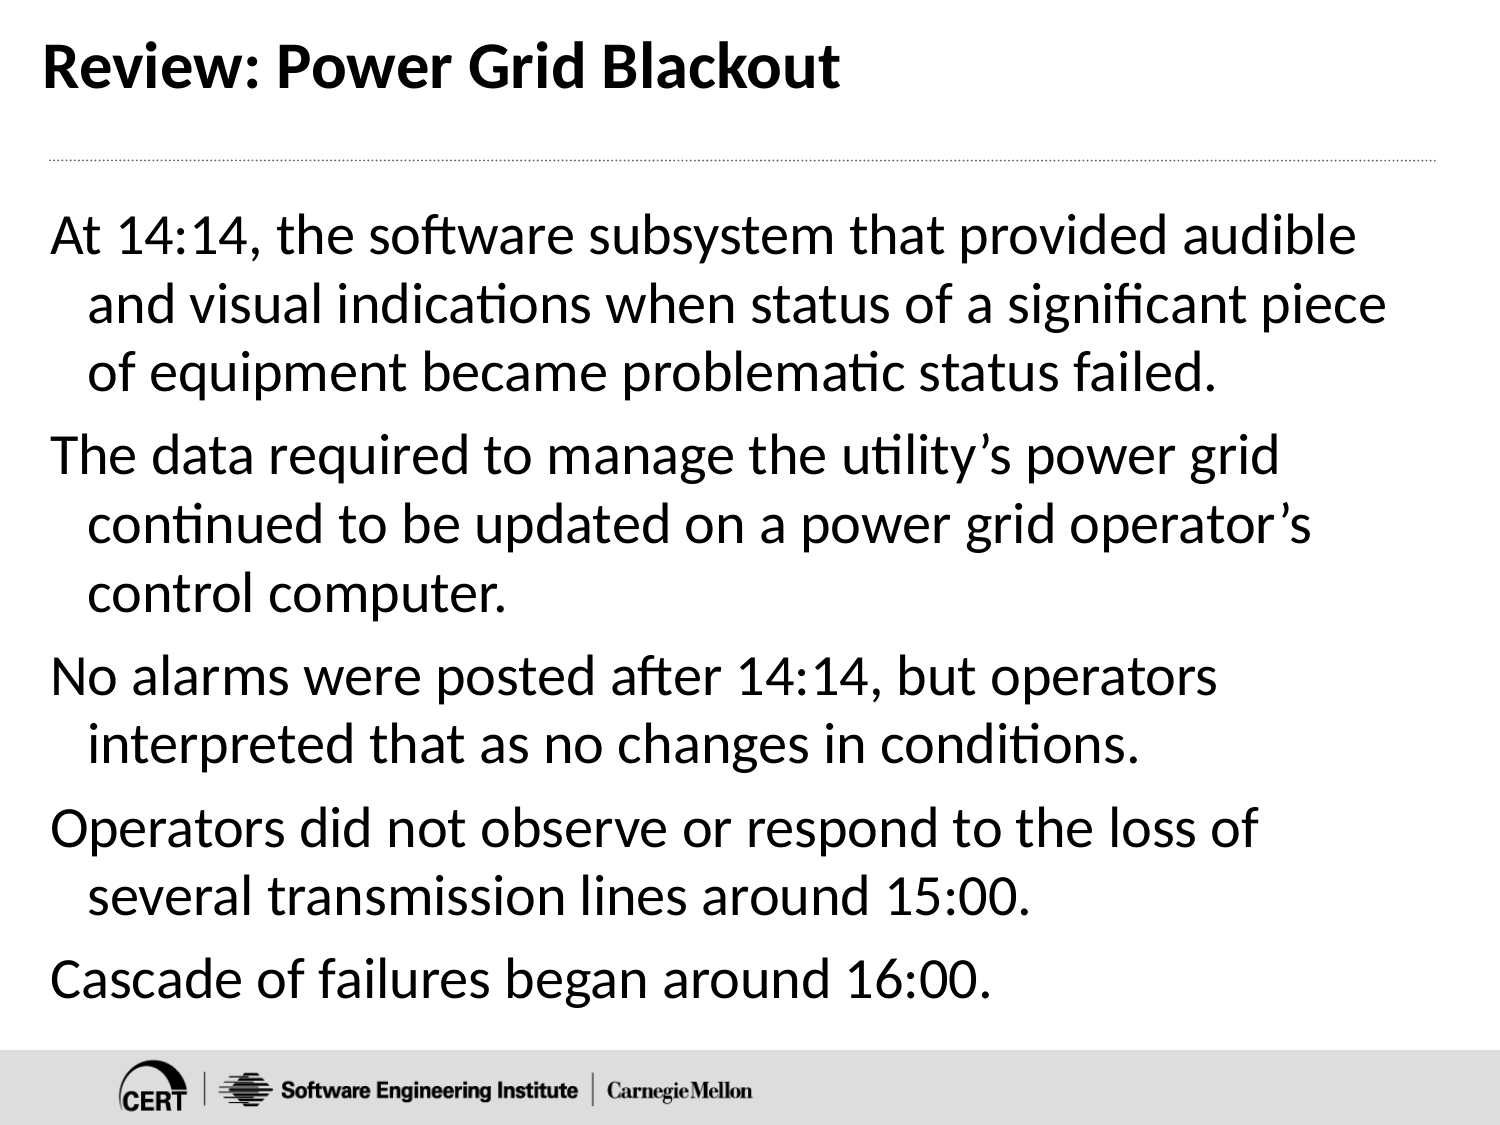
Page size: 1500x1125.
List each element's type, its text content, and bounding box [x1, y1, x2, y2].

list At 14:14, the software subsystem that provided audible and visual indications when status of a significant piece of equipment became problematic status failed. The data required to manage the utility’s power grid continued to be updated on a power grid operator’s control computer. No alarms were posted after 14:14, but operators interpreted that as no changes in conditions. Operators did not observe or respond to the loss of several transmission lines around 15:00. Cascade of failures began around 16:00. [49, 199, 1438, 1013]
title Review: Power Grid Blackout [42, 37, 1434, 155]
picture [102, 1056, 765, 1117]
